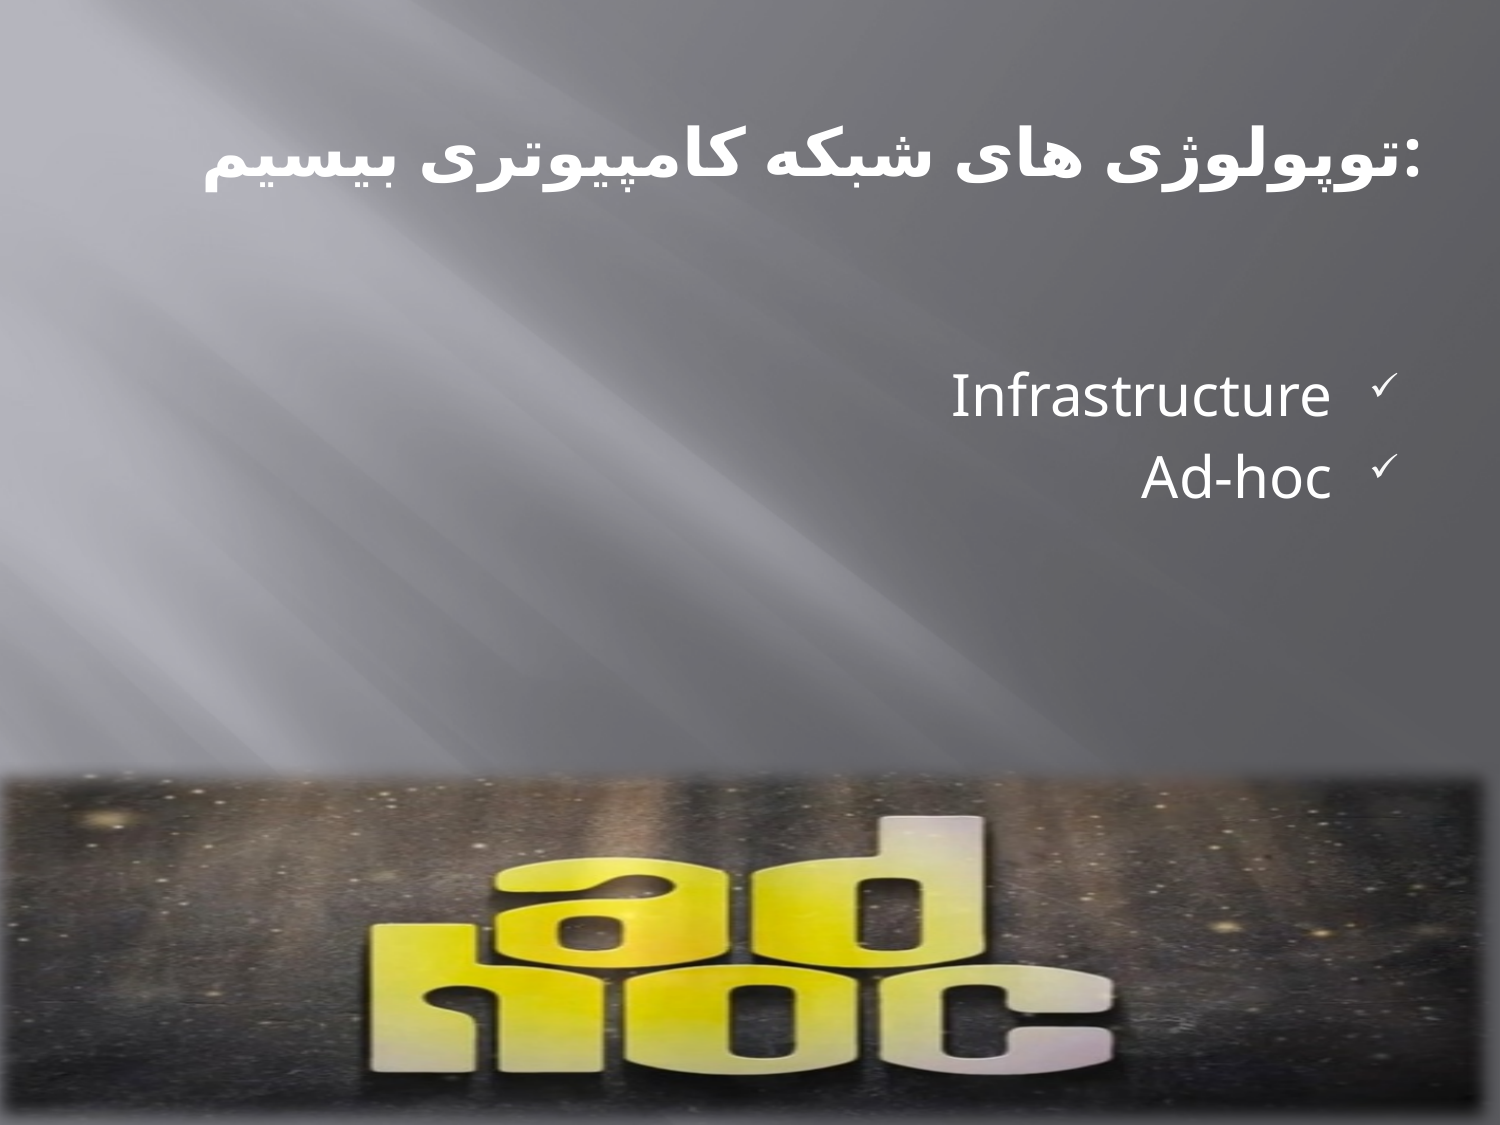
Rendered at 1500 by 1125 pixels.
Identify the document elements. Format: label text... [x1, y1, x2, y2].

title توپولوژی های شبکه کامپیوتری بیسیم: [99, 37, 1438, 187]
list Infrastructure Ad-hoc [75, 187, 1438, 762]
picture [0, 762, 1499, 1125]
